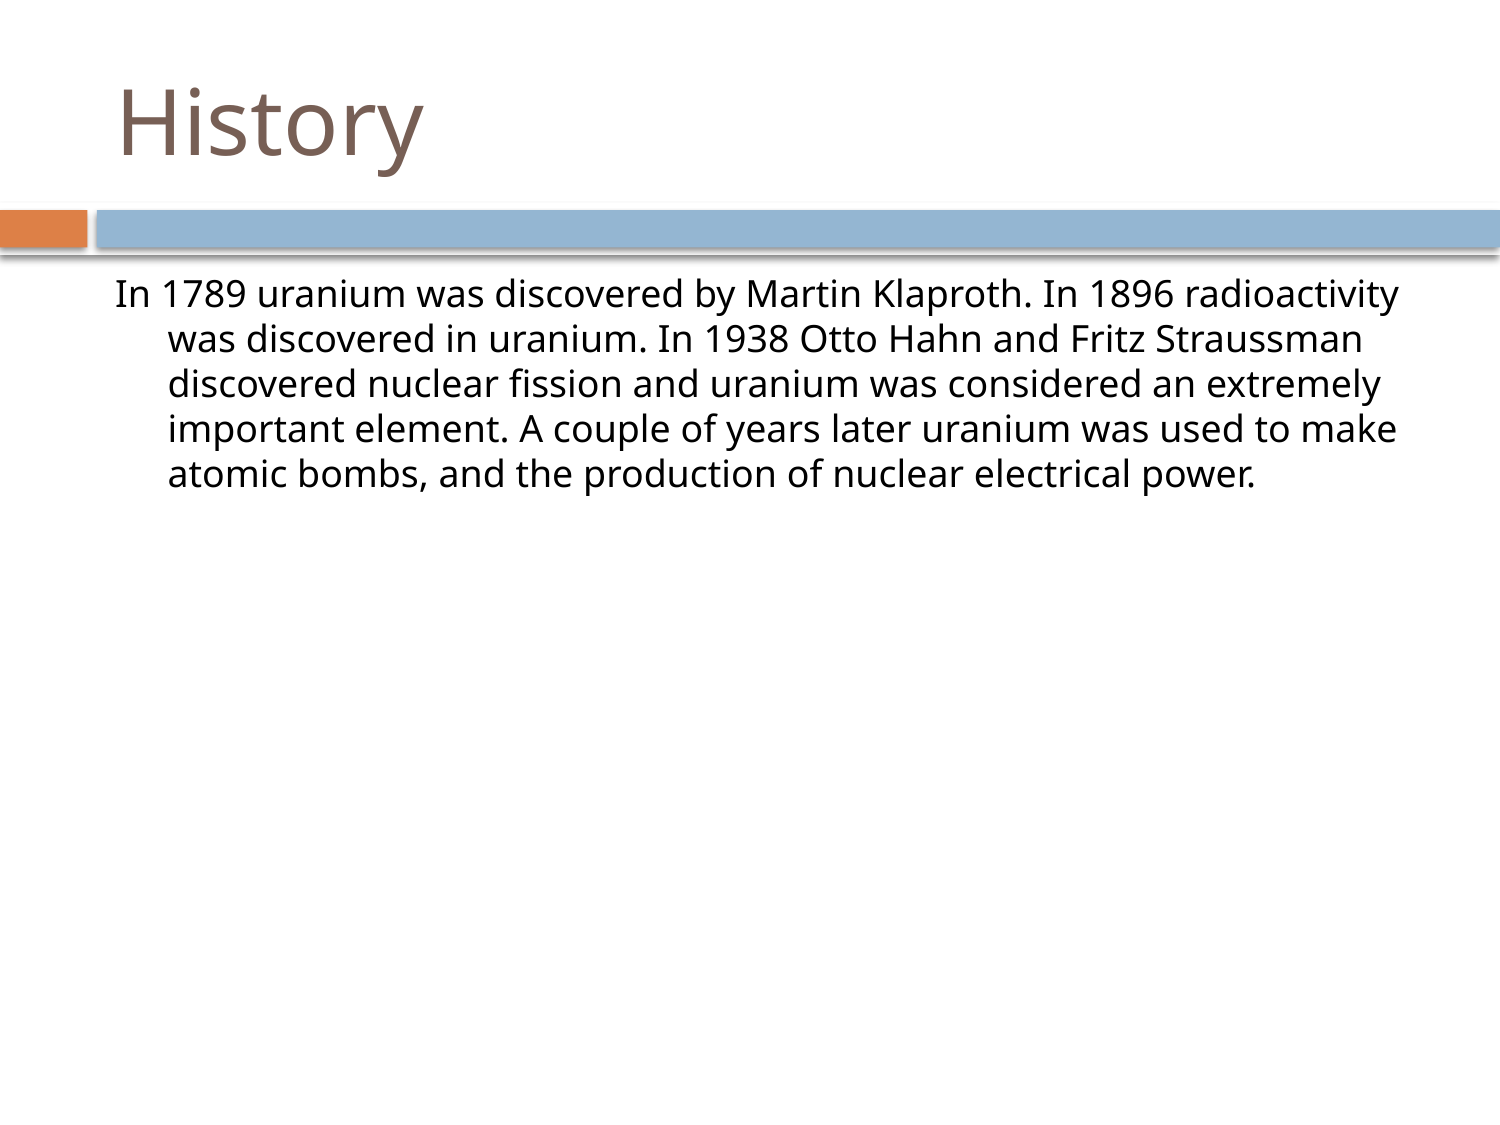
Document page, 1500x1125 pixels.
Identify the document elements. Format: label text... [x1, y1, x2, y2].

list In 1789 uranium was discovered by Martin Klaproth. In 1896 radioactivity was discovered in uranium. In 1938 Otto Hahn and Fritz Straussman discovered nuclear fission and uranium was considered an extremely important element. A couple of years later uranium was used to make atomic bombs, and the production of nuclear electrical power. [100, 262, 1438, 1000]
title History [100, 37, 1438, 200]
